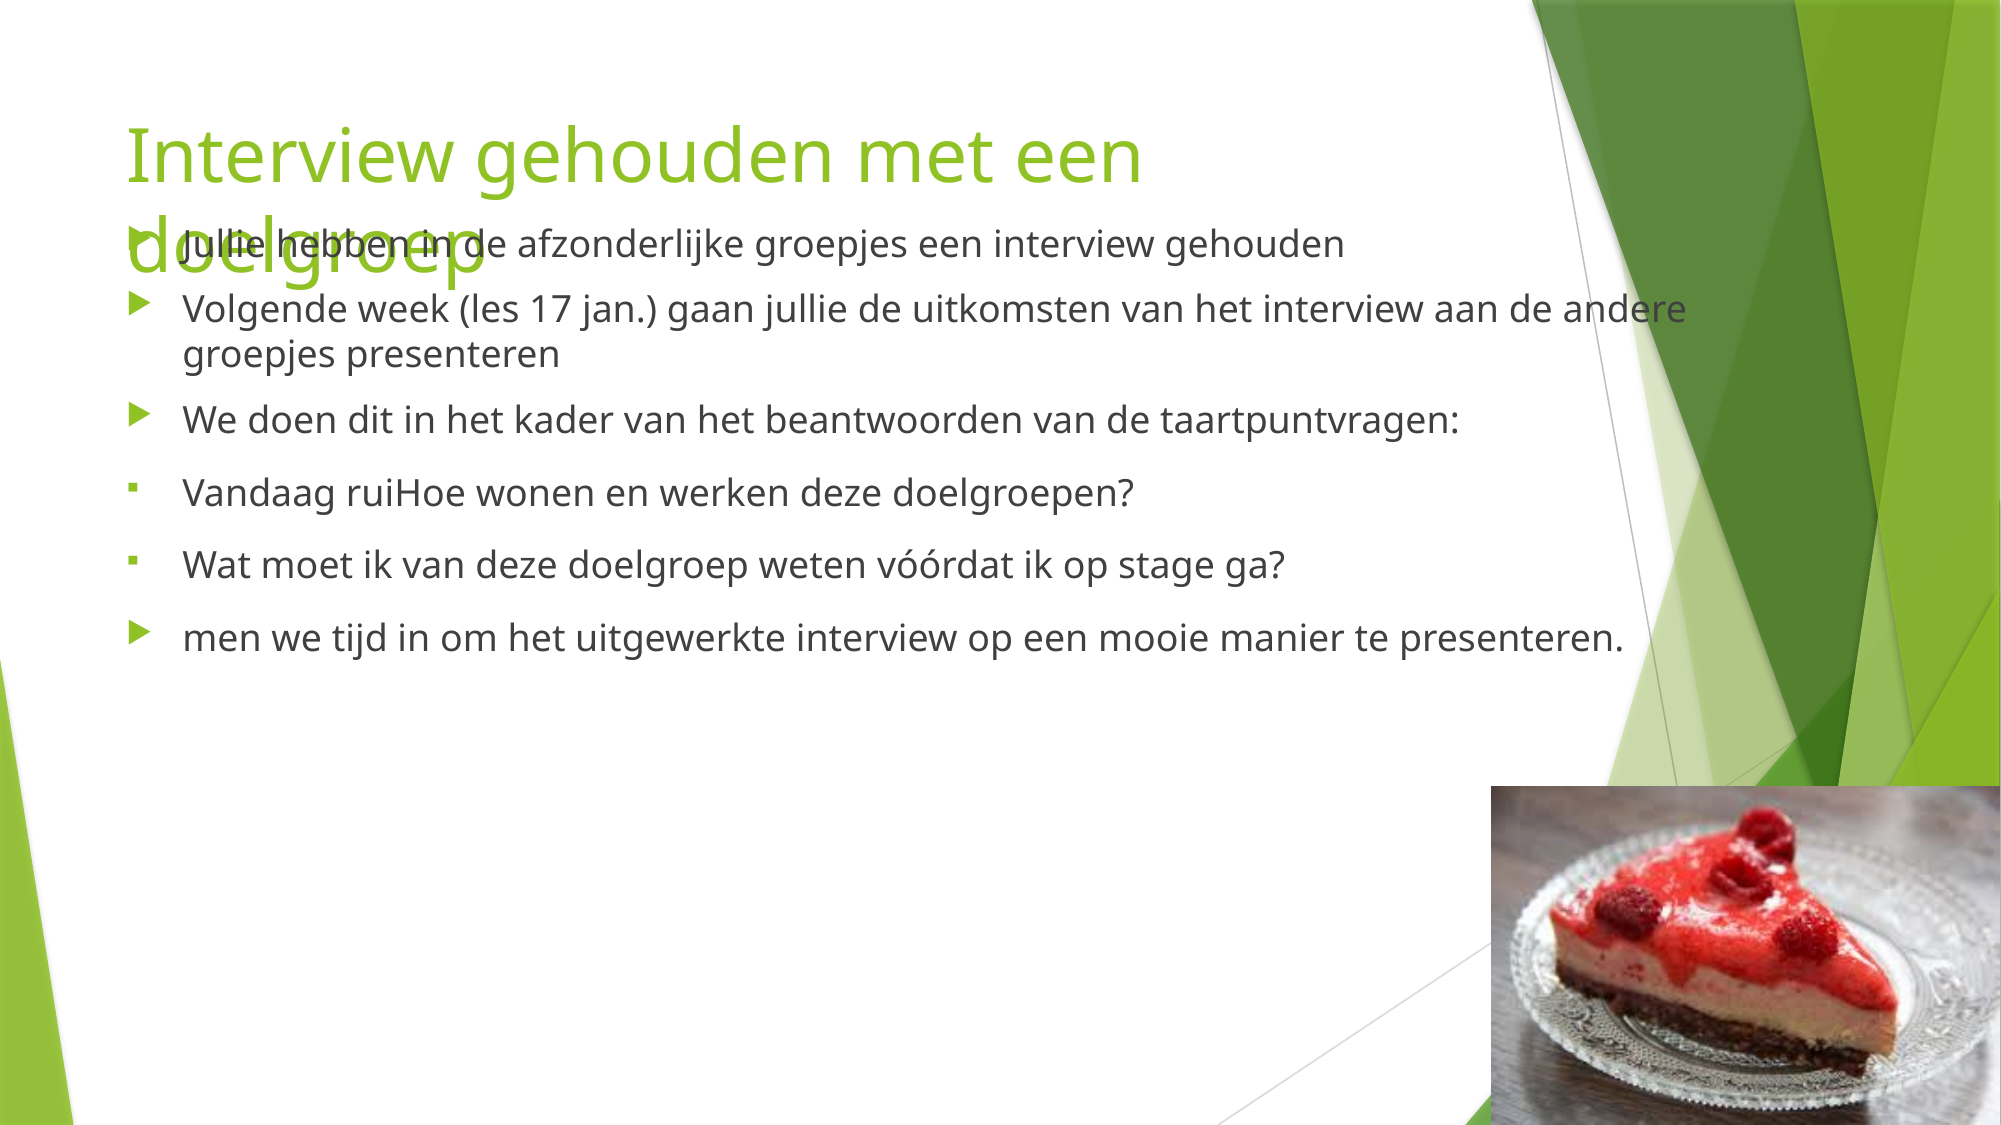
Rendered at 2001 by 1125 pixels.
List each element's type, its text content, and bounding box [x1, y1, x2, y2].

list Jullie hebben in de afzonderlijke groepjes een interview gehouden Volgende week (les 17 jan.) gaan jullie de uitkomsten van het interview aan de andere groepjes presenteren We doen dit in het kader van het beantwoorden van de taartpuntvragen: Vandaag ruiHoe wonen en werken deze doelgroepen? Wat moet ik van deze doelgroep weten vóórdat ik op stage ga? men we tijd in om het uitgewerkte interview op een mooie manier te presenteren. [111, 212, 1773, 991]
picture [1490, 786, 2000, 1125]
title Interview gehouden met een doelgroep [111, 99, 1522, 212]
